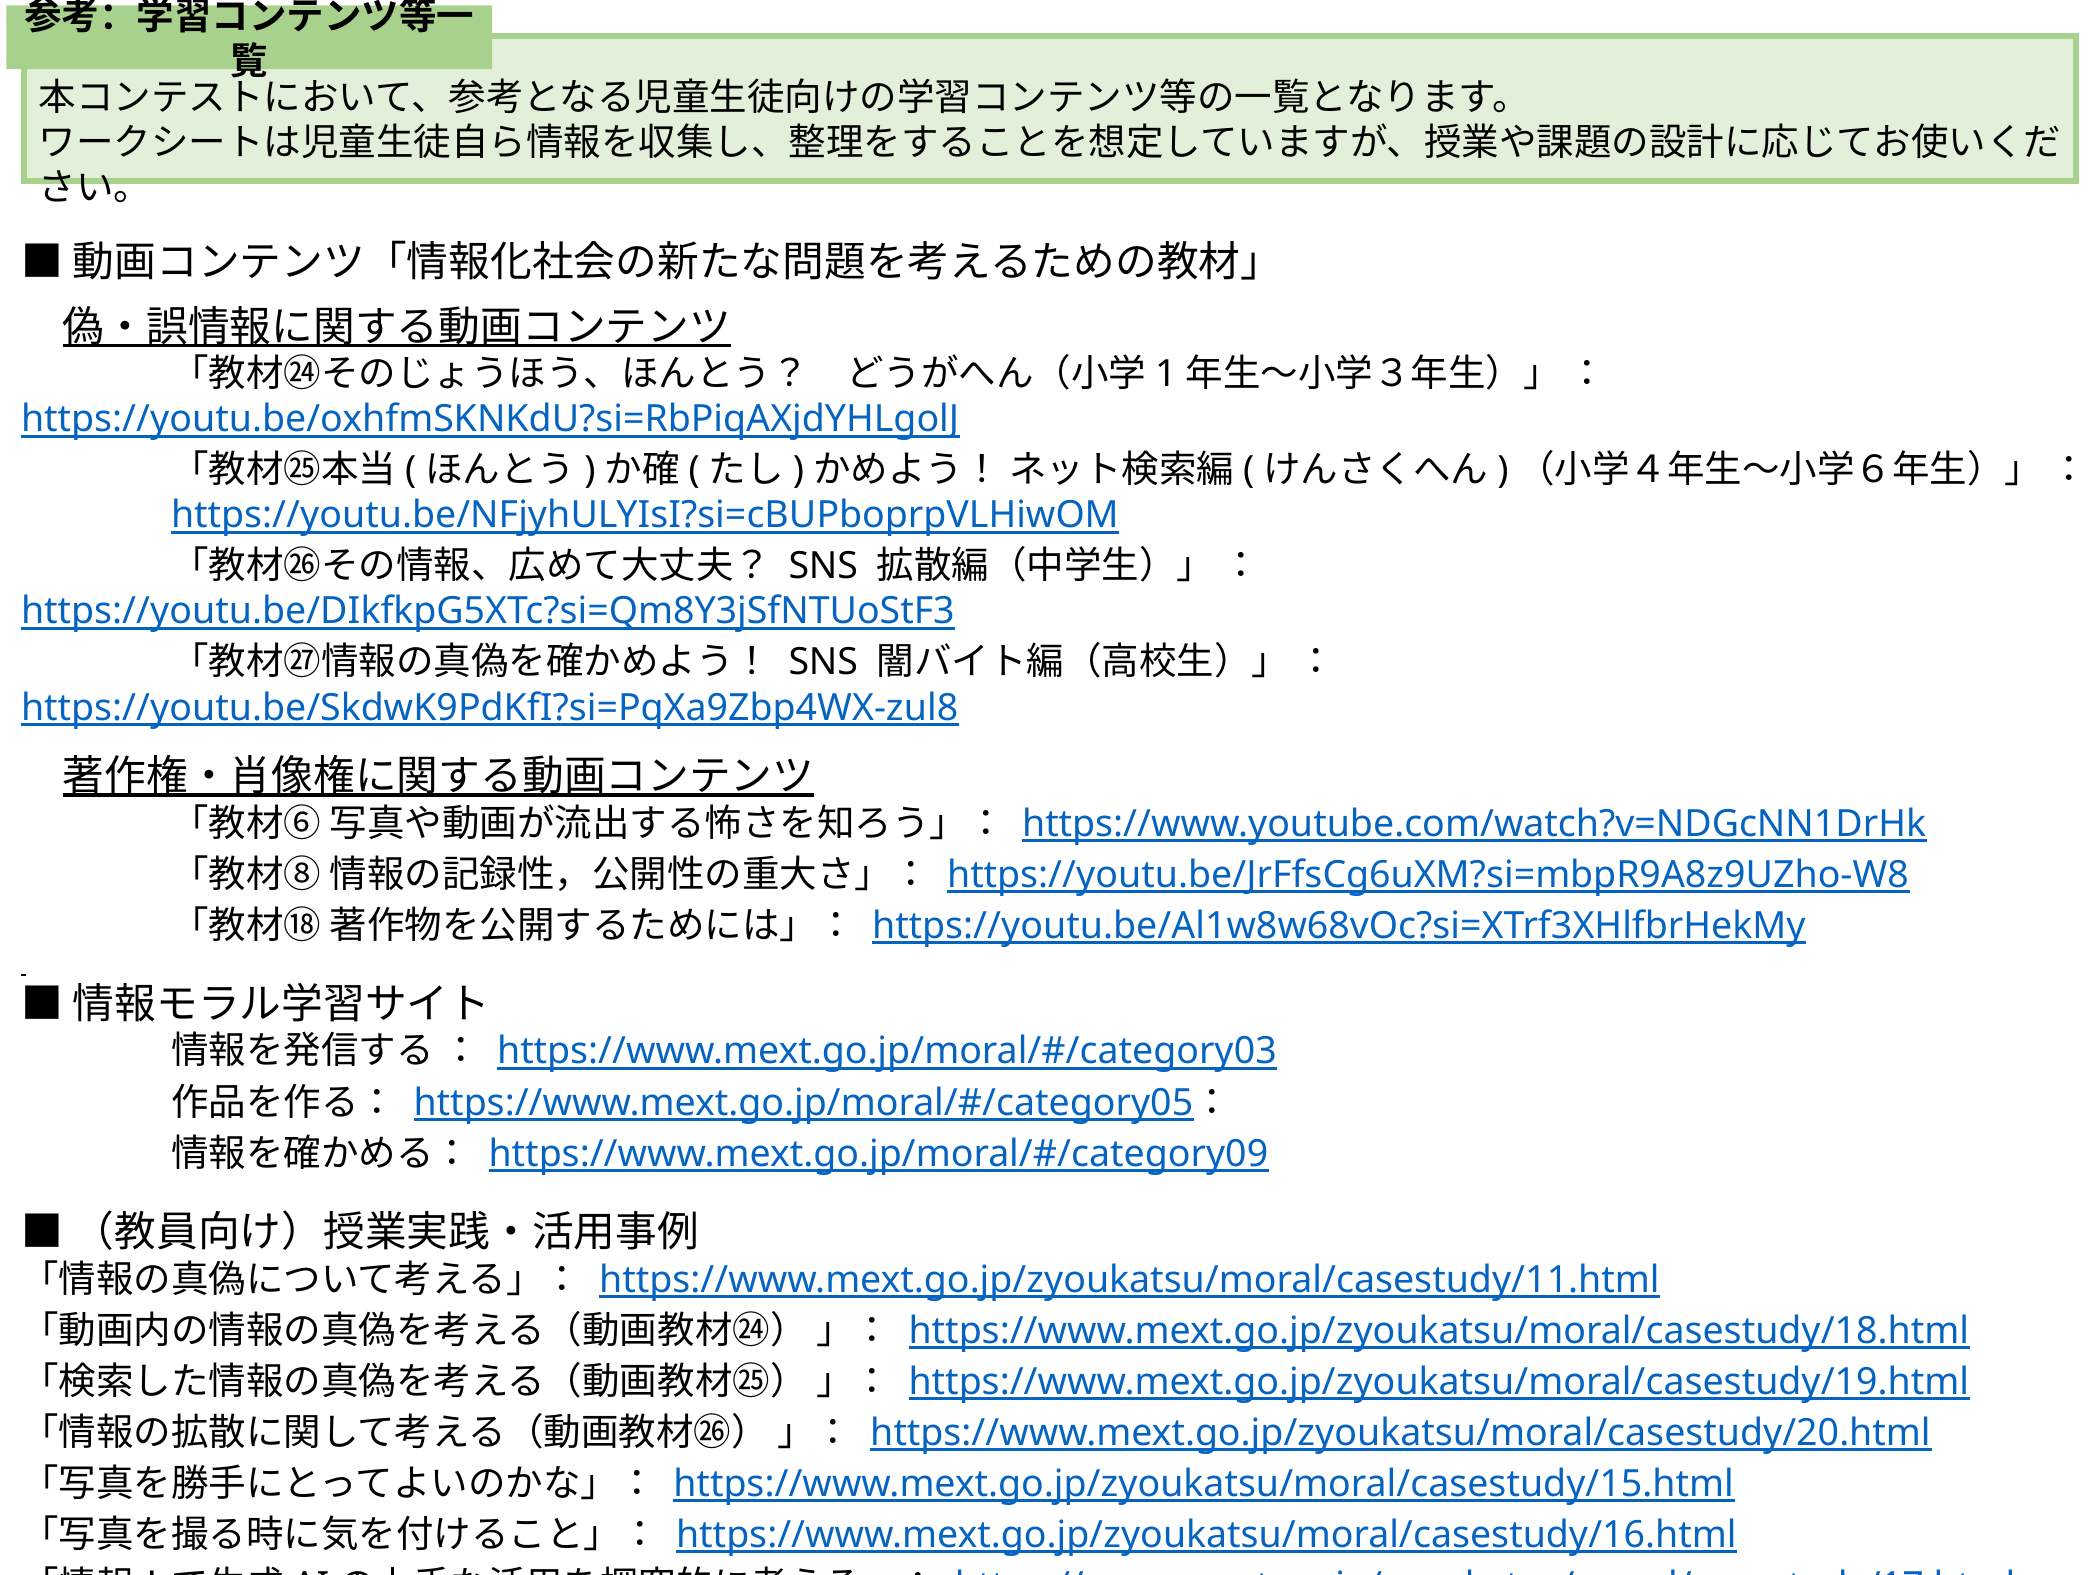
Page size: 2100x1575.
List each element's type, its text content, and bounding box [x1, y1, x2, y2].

text_box 本コンテストにおいて、参考となる児童生徒向けの学習コンテンツ等の一覧となります。 ワークシートは児童生徒自ら情報を収集し、整理をすることを想定していますが、授業や課題の設計に応じてお使いください。 [23, 35, 2077, 182]
text_box 参考：学習コンテンツ等一覧 [5, 4, 493, 70]
text_box ■動画コンテンツ「情報化社会の新たな問題を考えるための教材」 偽・誤情報に関する動画コンテンツ 「教材㉔そのじょうほう、ほんとう？ どうがへん（小学1年生～小学３年生）」 ： https://youtu.be/oxhfmSKNKdU?si=RbPiqAXjdYHLgolJ 「教材㉕本当(ほんとう)か確(たし)かめよう！ ネット検索編(けんさくへん)（小学４年生～小学６年生）」 ： https://youtu.be/NFjyhULYIsI?si=cBUPboprpVLHiwOM 「教材㉖その情報、広めて大丈夫？ SNS 拡散編（中学生）」 ： https://youtu.be/DIkfkpG5XTc?si=Qm8Y3jSfNTUoStF3 「教材㉗情報の真偽を確かめよう！ SNS 闇バイト編（高校生）」 ： https://youtu.be/SkdwK9PdKfI?si=PqXa9Zbp4WX-zul8 著作権・肖像権に関する動画コンテンツ 「教材⑥ 写真や動画が流出する怖さを知ろう」： https://www.youtube.com/watch?v=NDGcNN1DrHk 「教材⑧ 情報の記録性，公開性の重大さ」： https://youtu.be/JrFfsCg6uXM?si=mbpR9A8z9UZho-W8 「教材⑱ 著作物を公開するためには」： https://youtu.be/Al1w8w68vOc?si=XTrf3XHlfbrHekMy ■情報モラル学習サイト 情報を発信する ： https://www.mext.go.jp/moral/#/category03 作品を作る： https://www.mext.go.jp/moral/#/category05： 情報を確かめる： https://www.mext.go.jp/moral/#/category09 ■（教員向け）授業実践・活用事例 「情報の真偽について考える」： https://www.mext.go.jp/zyoukatsu/moral/casestudy/11.html 「動画内の情報の真偽を考える（動画教材㉔） 」： https://www.mext.go.jp/zyoukatsu/moral/casestudy/18.html 「検索した情報の真偽を考える（動画教材㉕） 」： https://www.mext.go.jp/zyoukatsu/moral/casestudy/19.html 「情報の拡散に関して考える（動画教材㉖） 」： https://www.mext.go.jp/zyoukatsu/moral/casestudy/20.html 「写真を勝手にとってよいのかな」： https://www.mext.go.jp/zyoukatsu/moral/casestudy/15.html 「写真を撮る時に気を付けること」： https://www.mext.go.jp/zyoukatsu/moral/casestudy/16.html 「情報Ⅰで生成AIの上手な活用を探究的に考える」： https://www.mext.go.jp/zyoukatsu/moral/casestudy/17.html [6, 226, 2100, 1575]
